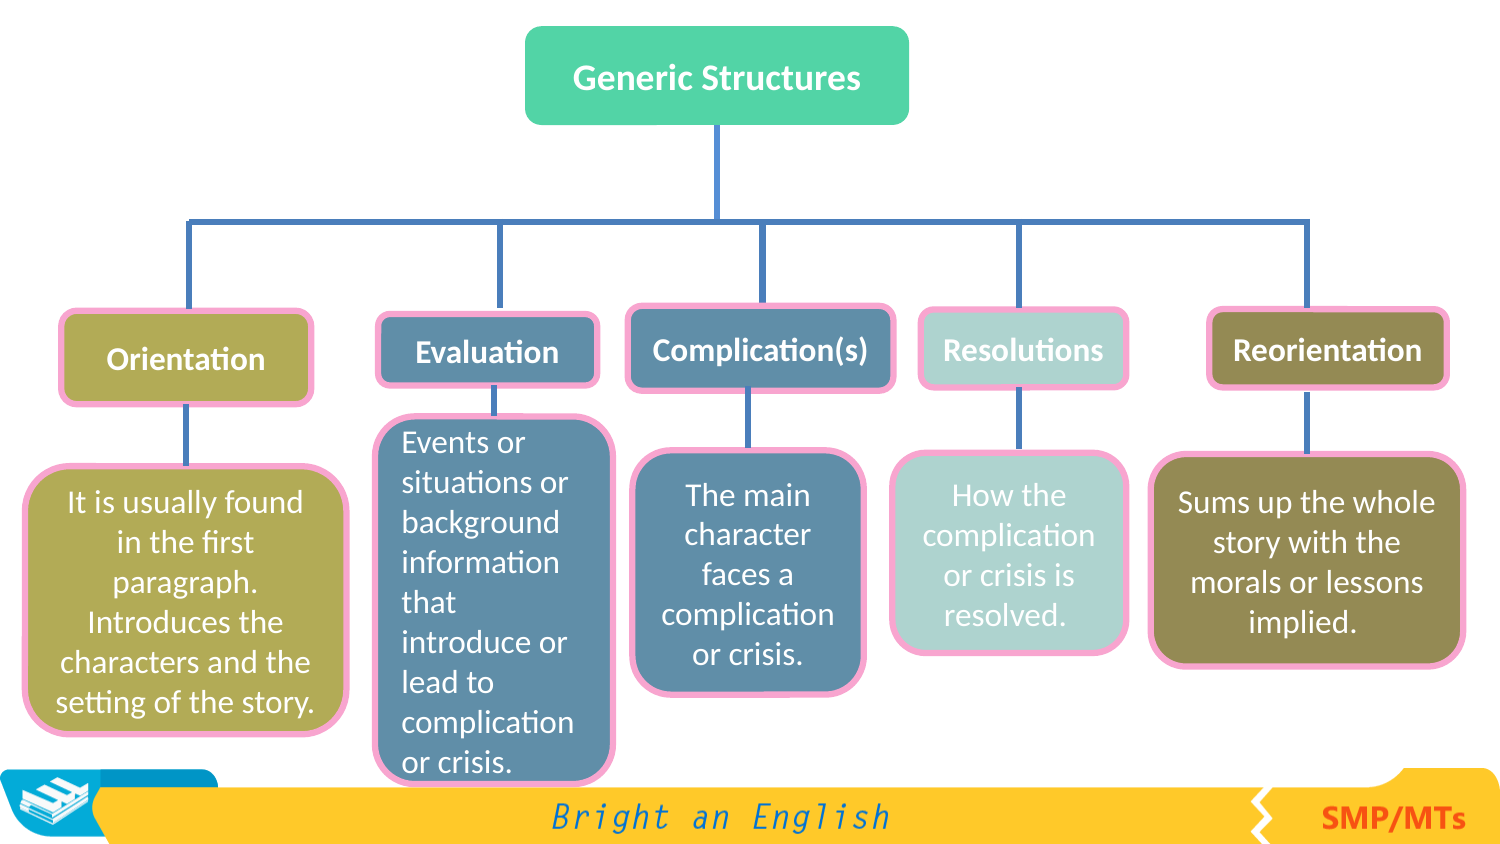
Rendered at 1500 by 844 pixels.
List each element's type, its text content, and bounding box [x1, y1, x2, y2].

text_box How the complication or crisis is resolved. [890, 450, 1129, 656]
picture [20, 778, 88, 823]
text_box Complication(s) [625, 303, 896, 393]
text_box Evaluation [375, 311, 600, 388]
text_box Resolutions [918, 307, 1129, 390]
text_box Orientation [59, 308, 314, 407]
text_box It is usually found in the first paragraph. Introduces the characters and the setting of the story. [22, 464, 349, 737]
text_box Reorientation [1207, 306, 1449, 390]
text_box The main character faces a complication or crisis. [630, 448, 866, 697]
picture [0, 768, 1500, 844]
text_box Generic Structures [522, 24, 912, 128]
text_box Sums up the whole story with the morals or lessons implied. [1148, 451, 1466, 669]
text_box Events or situations or background information that introduce or lead to complication or crisis. [372, 414, 616, 787]
